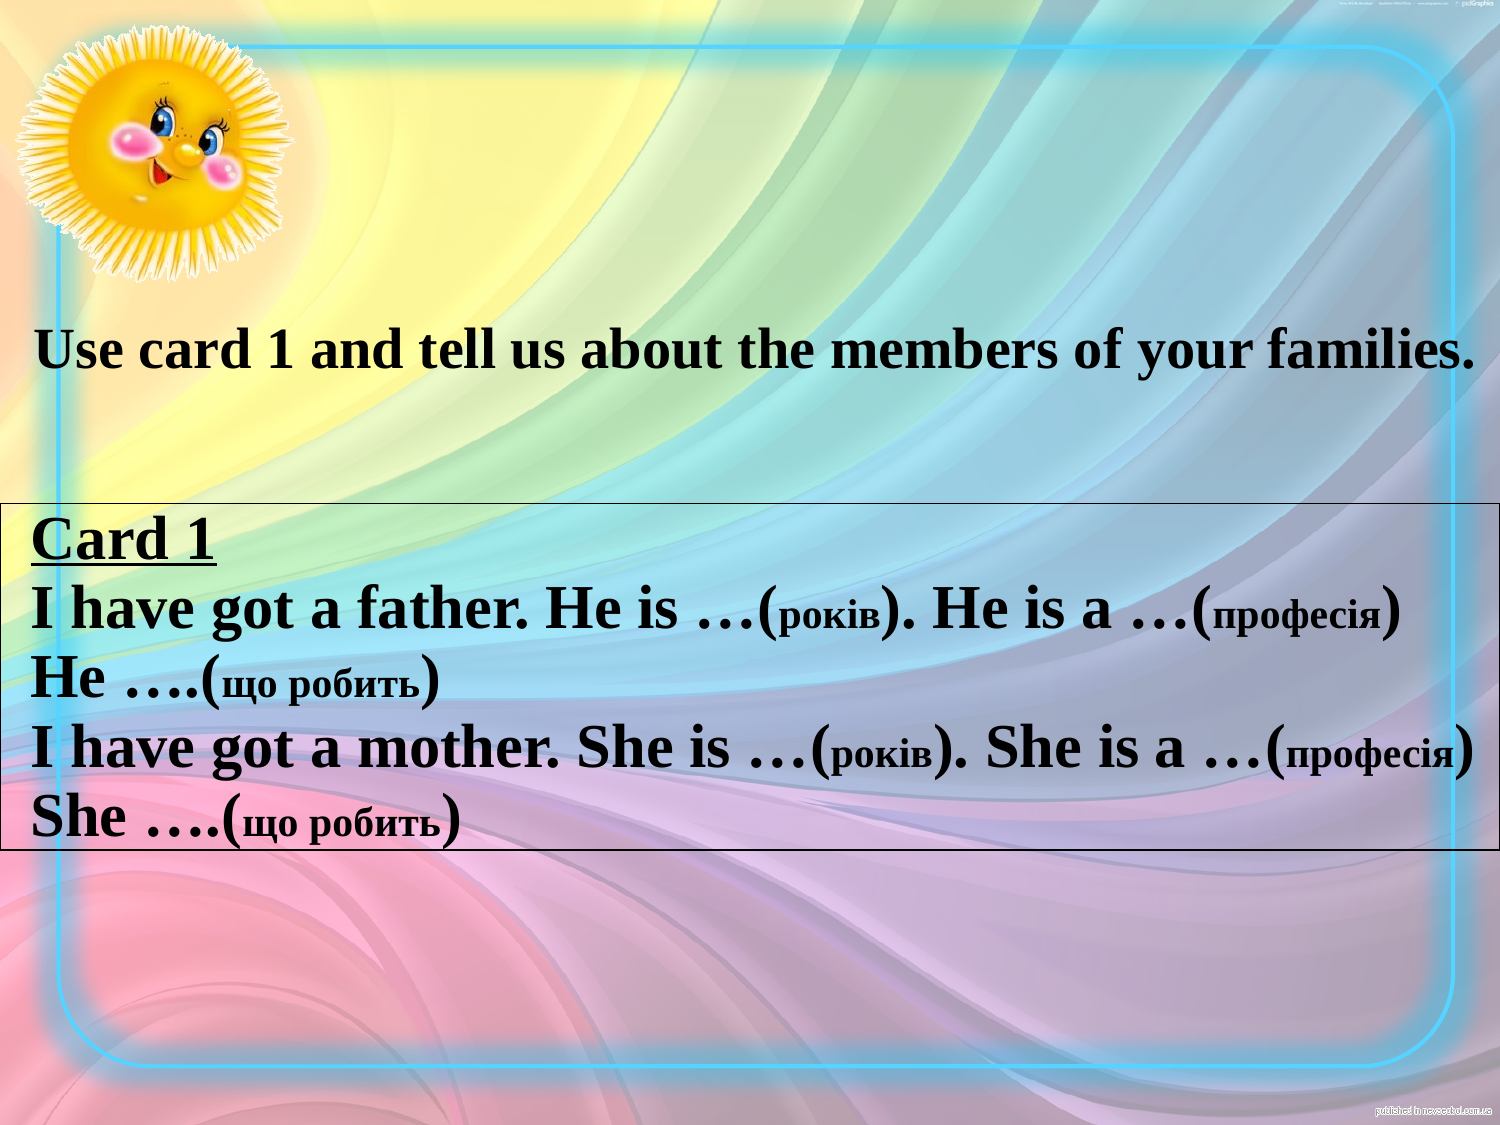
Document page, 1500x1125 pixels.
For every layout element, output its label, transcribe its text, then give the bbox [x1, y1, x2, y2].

text_box Use card 1 and tell us about the members of your families. [18, 303, 1493, 388]
picture [11, 11, 340, 340]
table_header Card 1 I have got a father. He is …(років). He is a …(професія) He ….(що робить) I have got a mother. She is …(років). She is a …(професія) She ….(що робить) [1, 504, 1499, 849]
